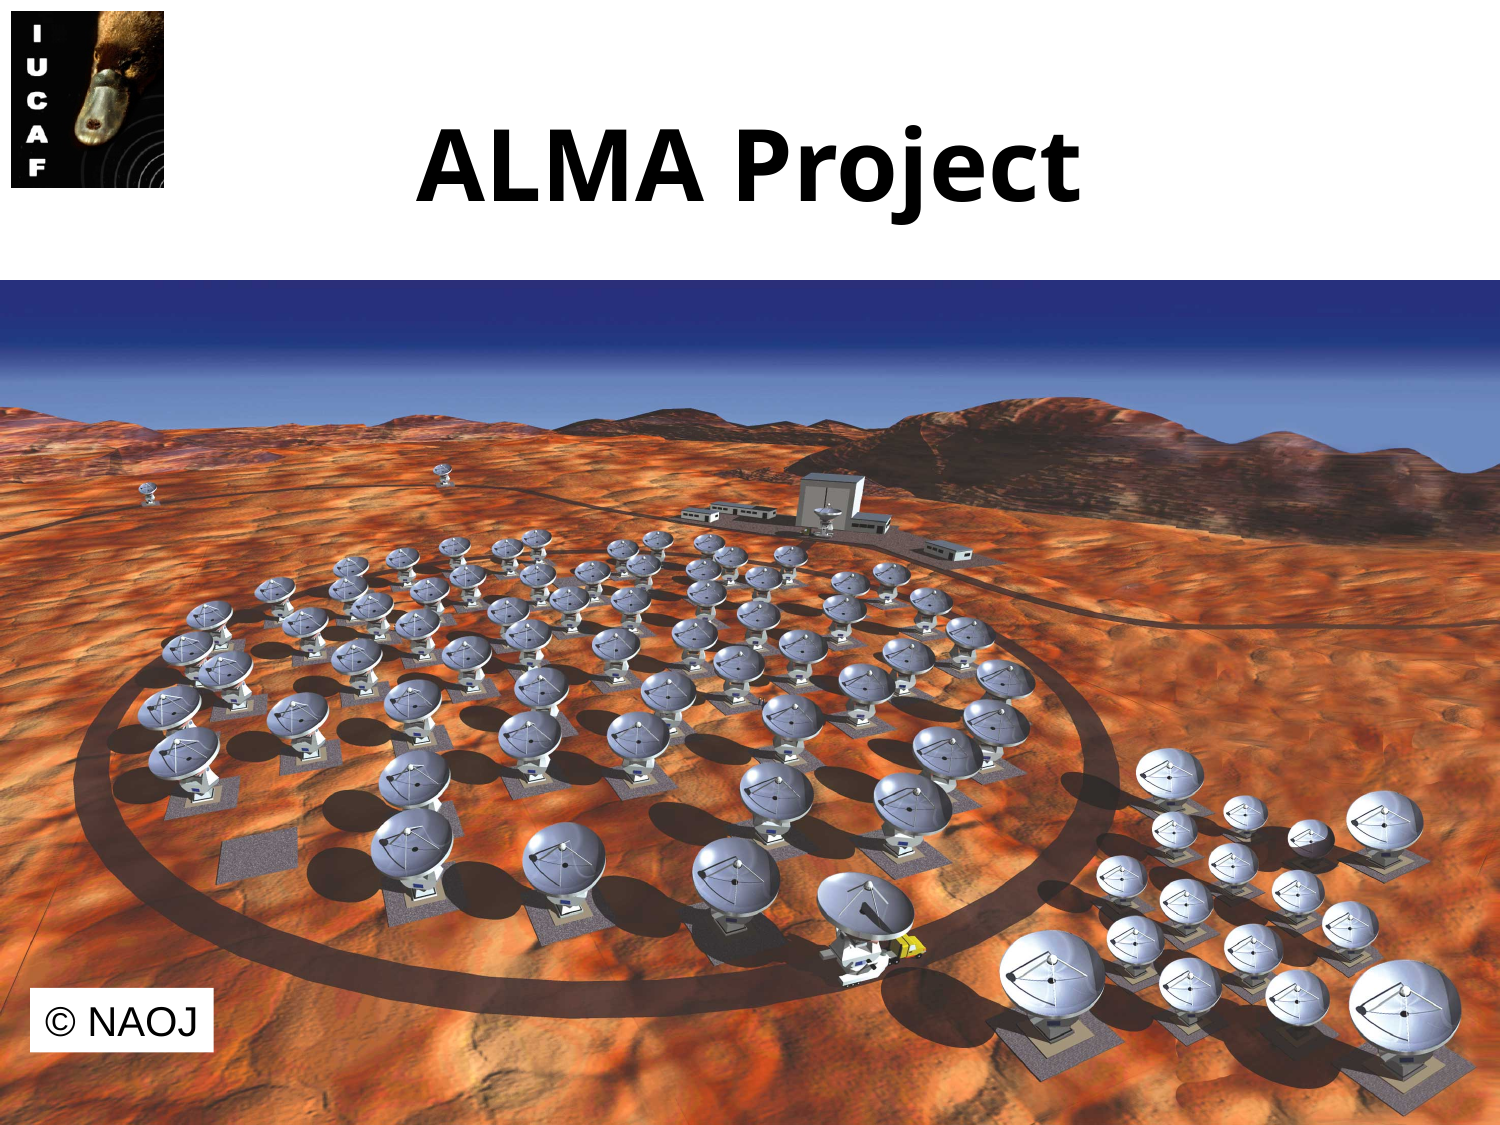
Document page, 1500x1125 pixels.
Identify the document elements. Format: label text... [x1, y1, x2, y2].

title ALMA Project [112, 37, 1388, 263]
picture [11, 11, 164, 188]
picture [0, 280, 1500, 1125]
